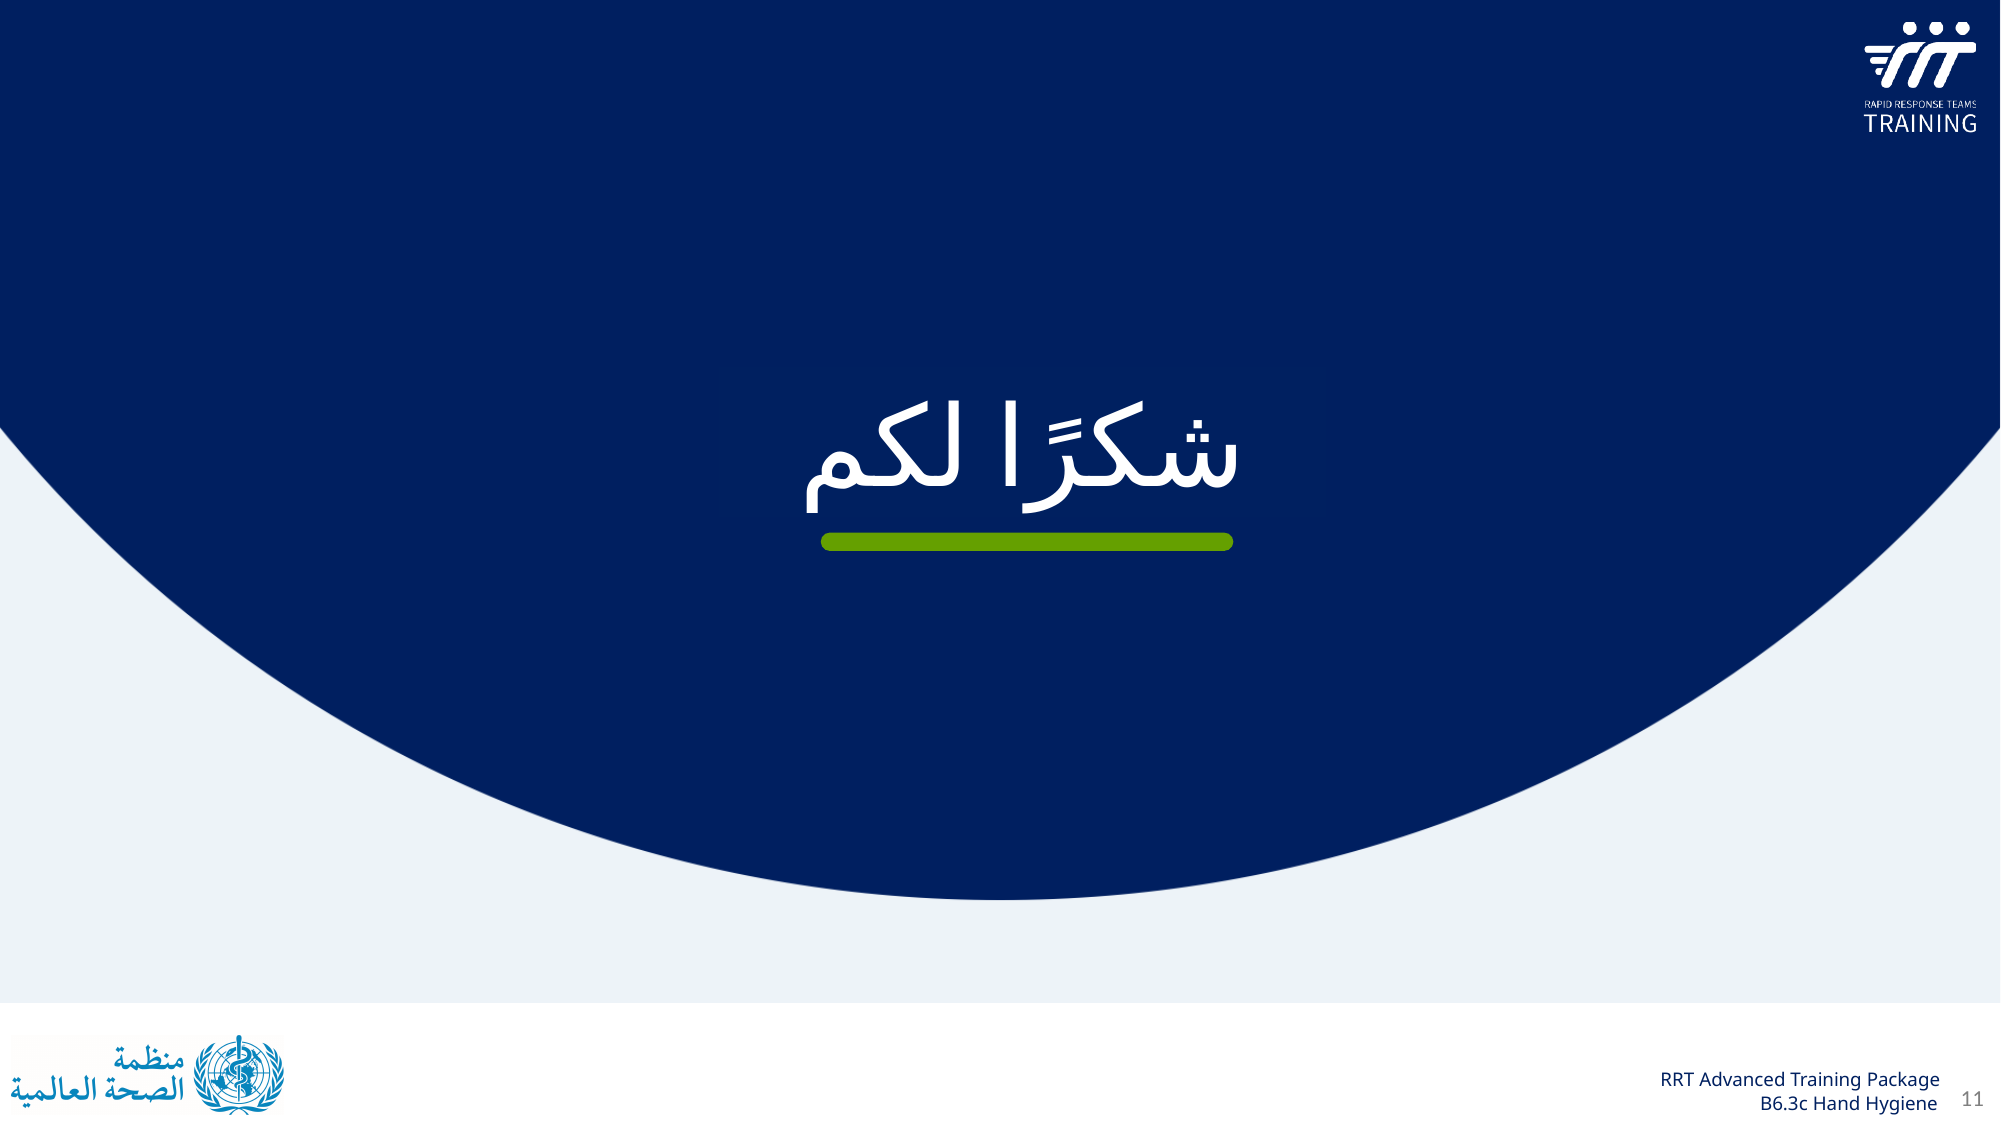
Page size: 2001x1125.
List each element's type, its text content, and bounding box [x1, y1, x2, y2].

picture [11, 1035, 284, 1115]
text_box شكرًا لكم [718, 366, 1327, 517]
picture [0, 0, 2001, 1003]
picture [241, 1050, 247, 1059]
